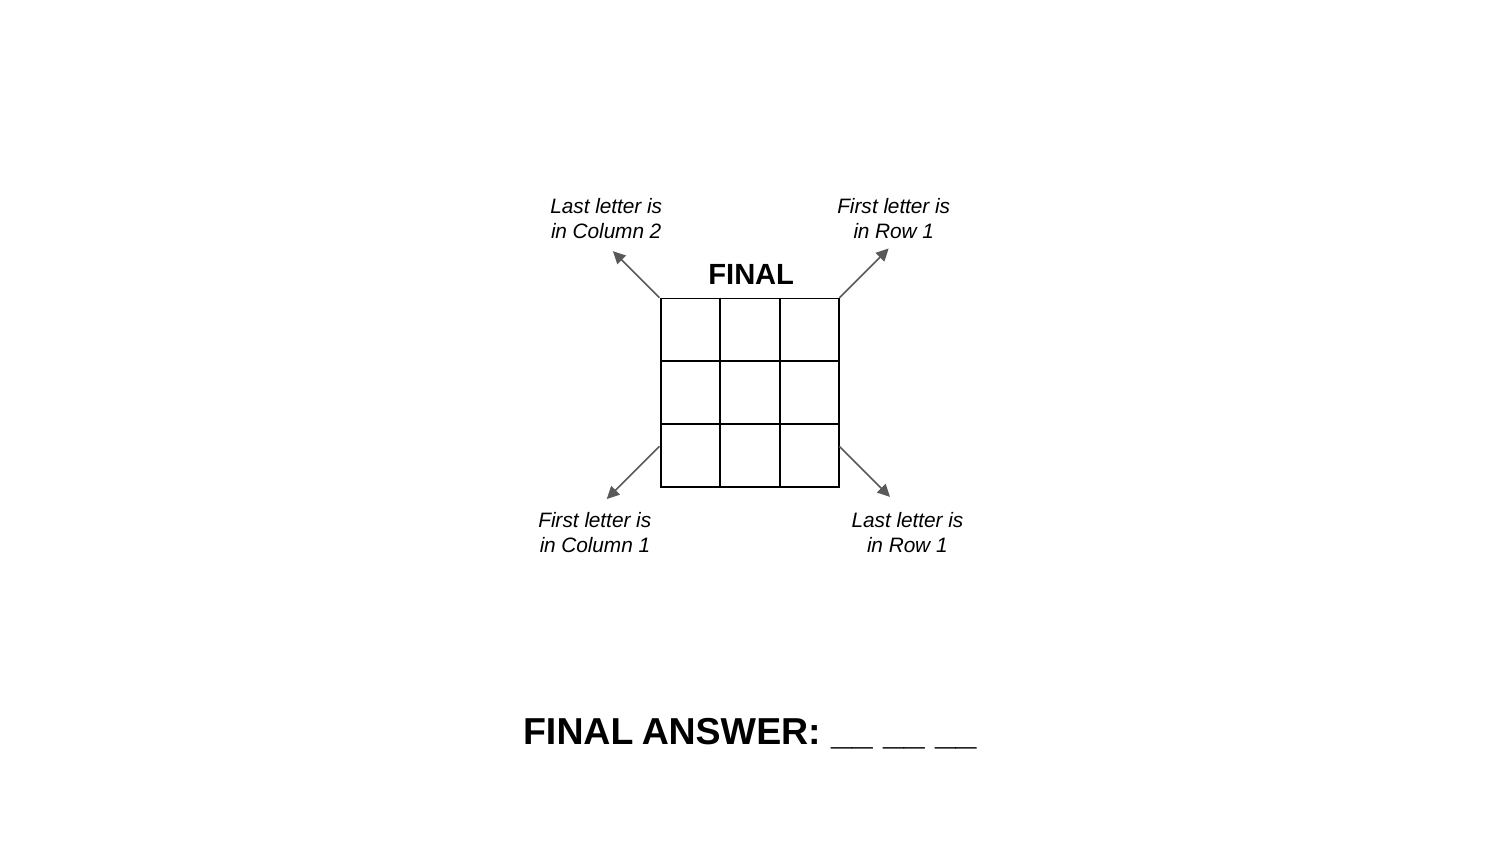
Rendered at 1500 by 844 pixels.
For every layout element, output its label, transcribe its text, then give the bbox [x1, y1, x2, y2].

table_header [781, 299, 838, 360]
text_box FINAL ANSWER: __ __ __ [481, 666, 1019, 793]
table_cell [662, 425, 719, 486]
table_cell [781, 362, 838, 423]
text_box Last letter is in Row 1 [835, 499, 979, 565]
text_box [612, 250, 660, 298]
table_cell [781, 425, 838, 486]
text_box First letter is in Row 1 [819, 184, 968, 251]
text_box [839, 248, 889, 298]
table_header [662, 299, 719, 360]
table_header [721, 299, 779, 360]
text_box FINAL [671, 254, 832, 291]
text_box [839, 446, 891, 498]
table_cell [721, 425, 779, 486]
text_box First letter is in Column 1 [520, 499, 669, 565]
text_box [606, 446, 660, 500]
table_cell [721, 362, 779, 423]
table_cell [662, 362, 719, 423]
text_box Last letter is in Column 2 [532, 184, 681, 251]
